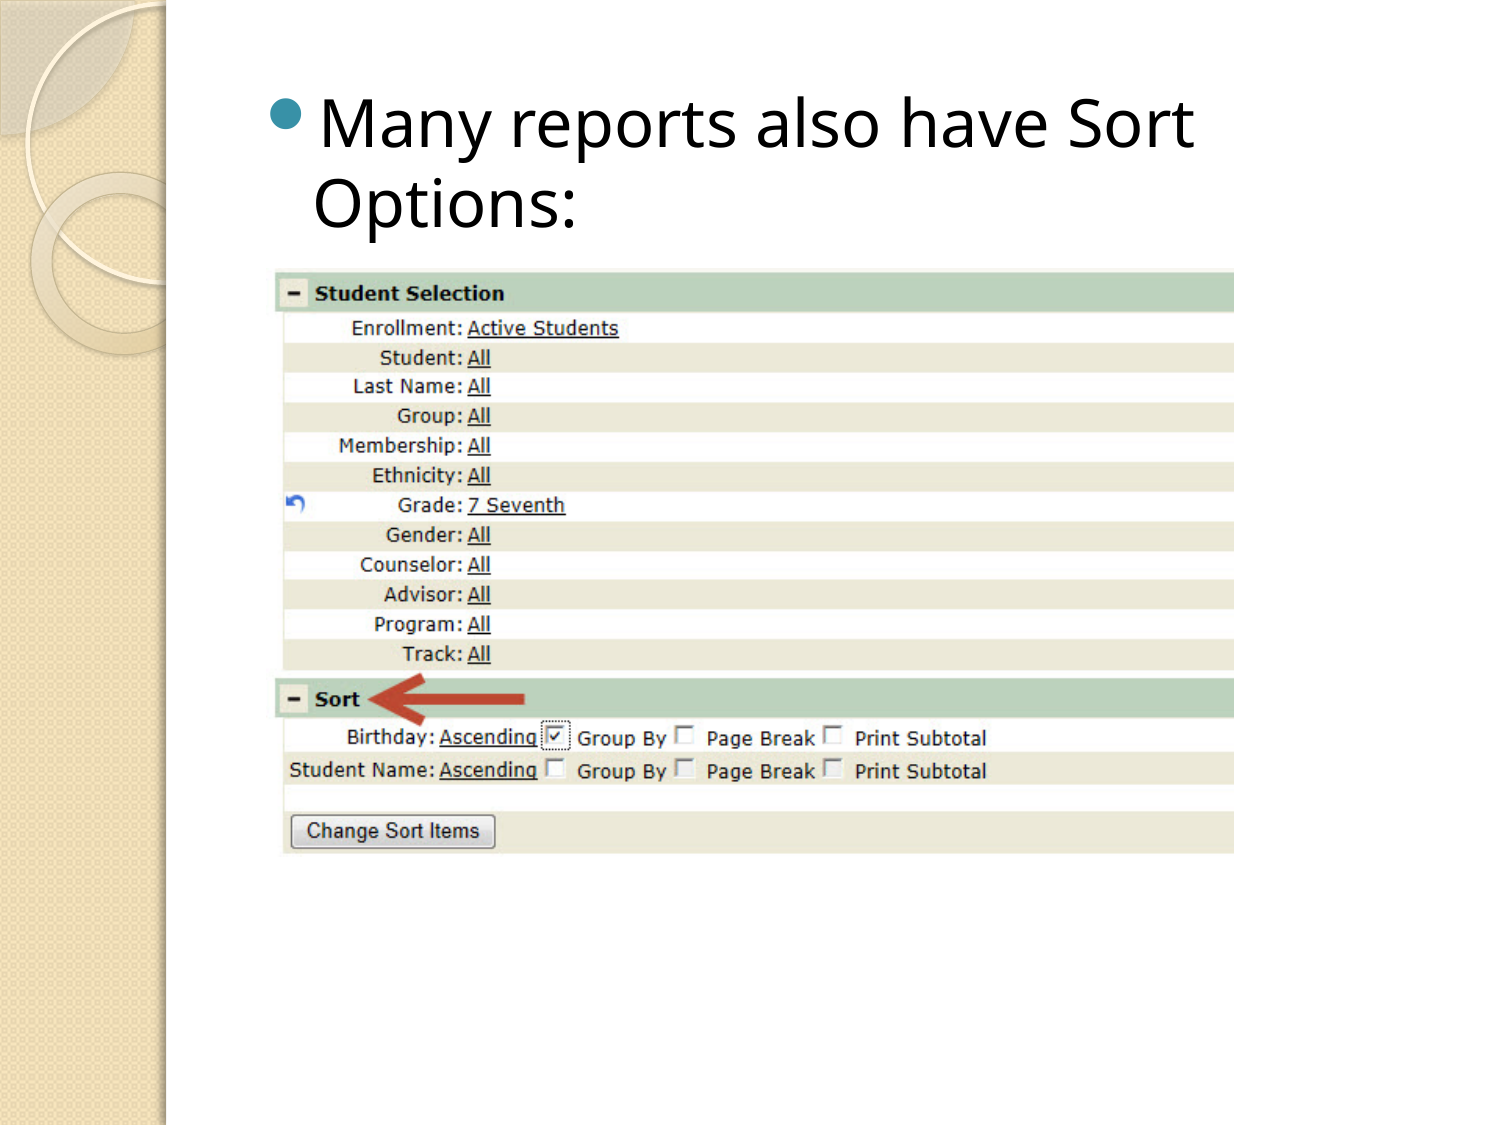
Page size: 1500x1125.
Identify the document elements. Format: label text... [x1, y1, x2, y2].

list Many reports also have Sort Options: [237, 73, 1468, 274]
picture [266, 268, 1234, 857]
